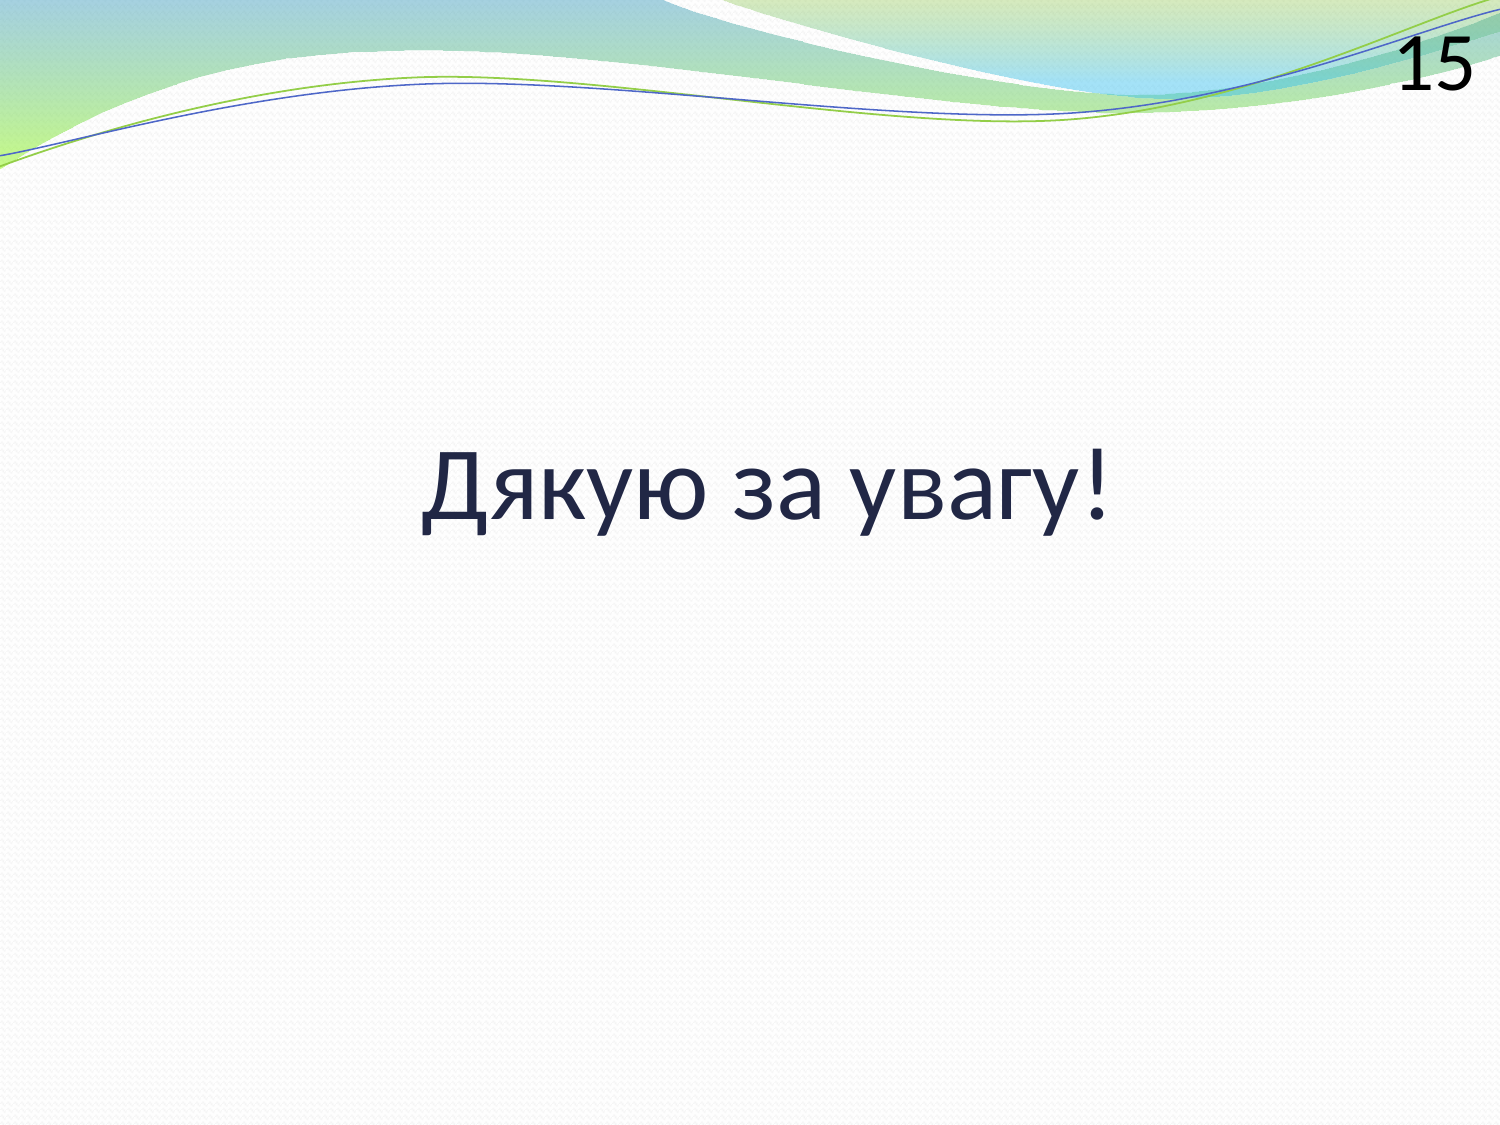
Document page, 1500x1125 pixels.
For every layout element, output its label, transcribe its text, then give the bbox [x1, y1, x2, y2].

text_box 15 [1370, 0, 1500, 115]
title Дякую за увагу! [421, 328, 1261, 541]
